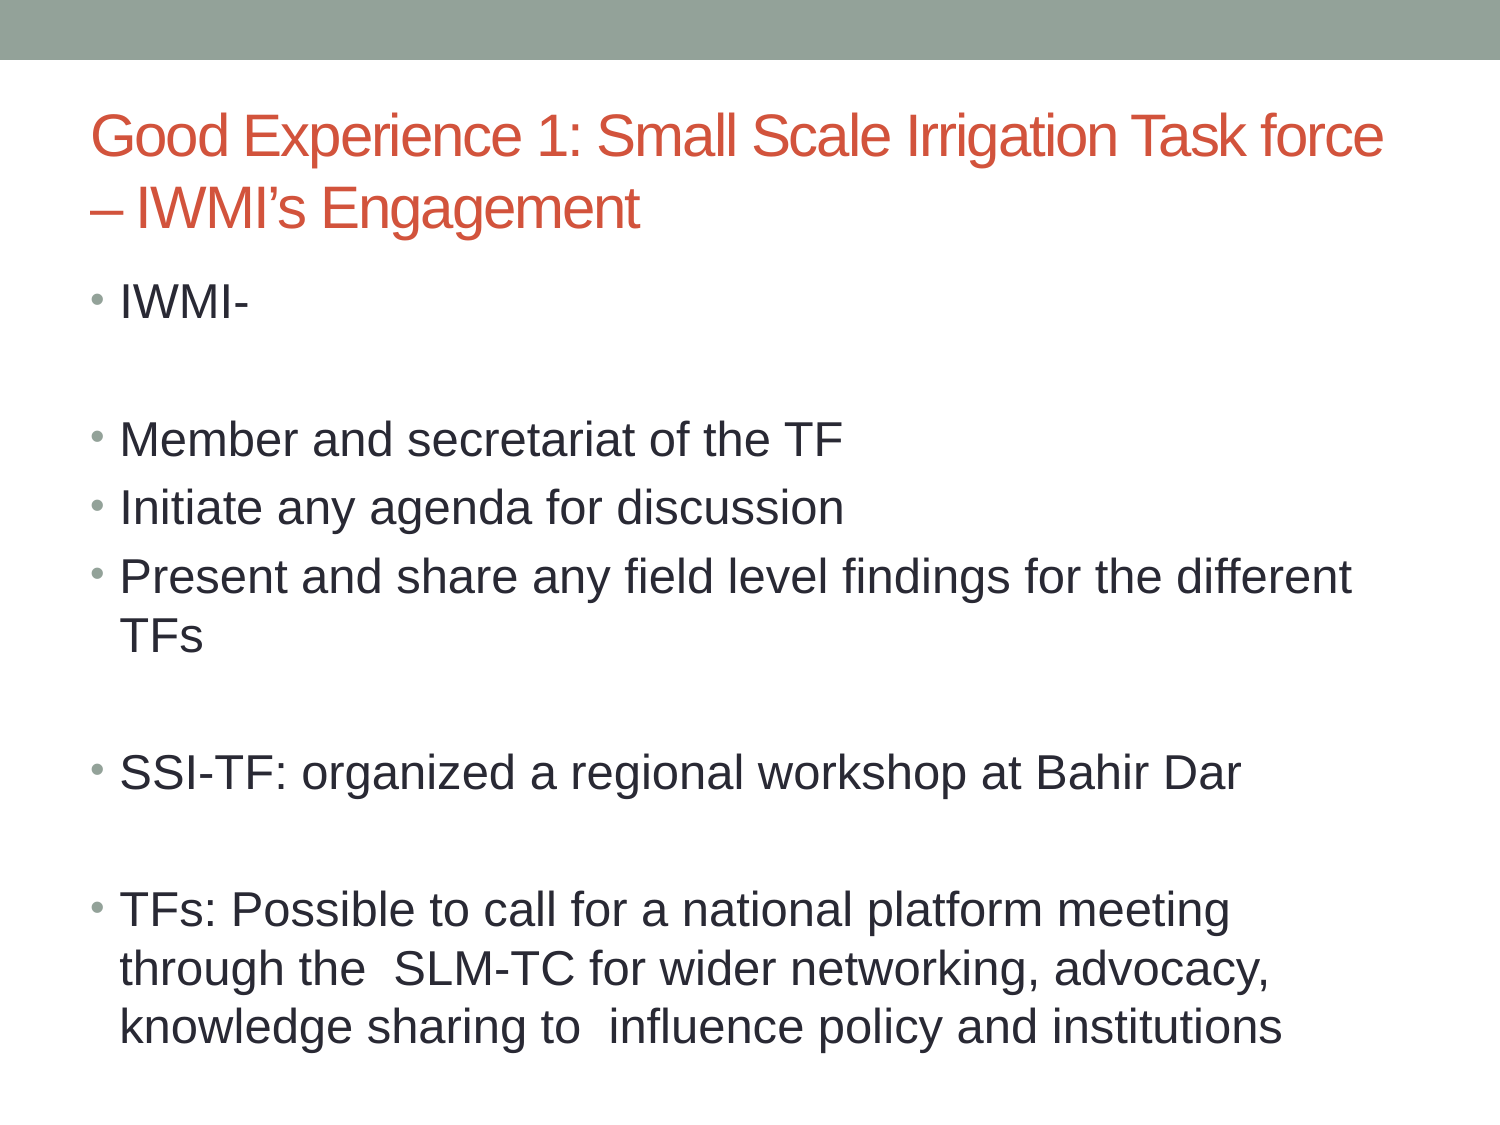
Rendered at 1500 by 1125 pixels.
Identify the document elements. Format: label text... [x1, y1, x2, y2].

title Good Experience 1: Small Scale Irrigation Task force – IWMI’s Engagement [75, 87, 1425, 250]
list IWMI- Member and secretariat of the TF Initiate any agenda for discussion Present and share any field level findings for the different TFs SSI-TF: organized a regional workshop at Bahir Dar TFs: Possible to call for a national platform meeting through the SLM-TC for wider networking, advocacy, knowledge sharing to influence policy and institutions [75, 262, 1425, 1063]
